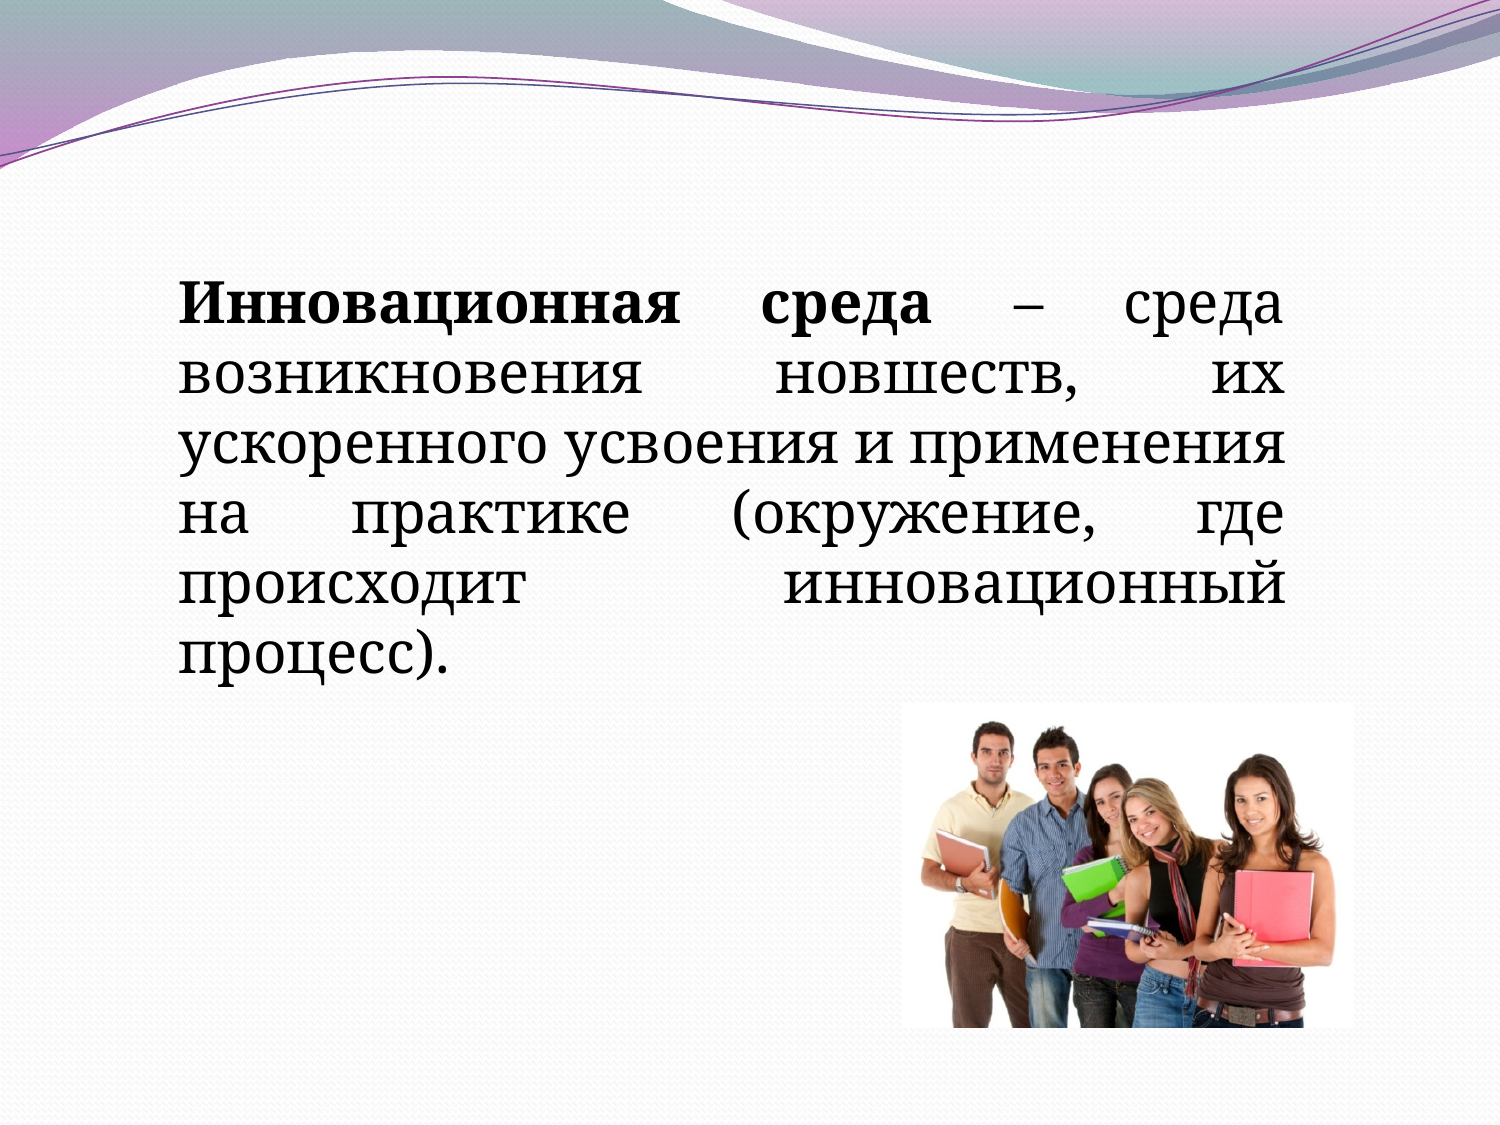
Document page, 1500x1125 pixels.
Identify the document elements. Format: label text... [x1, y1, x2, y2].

picture [902, 702, 1354, 1029]
text_box Инновационная среда – среда возникновения новшеств, их ускоренного усвоения и применения на практике (окружение, где происходит инновационный процесс). [163, 257, 1301, 693]
